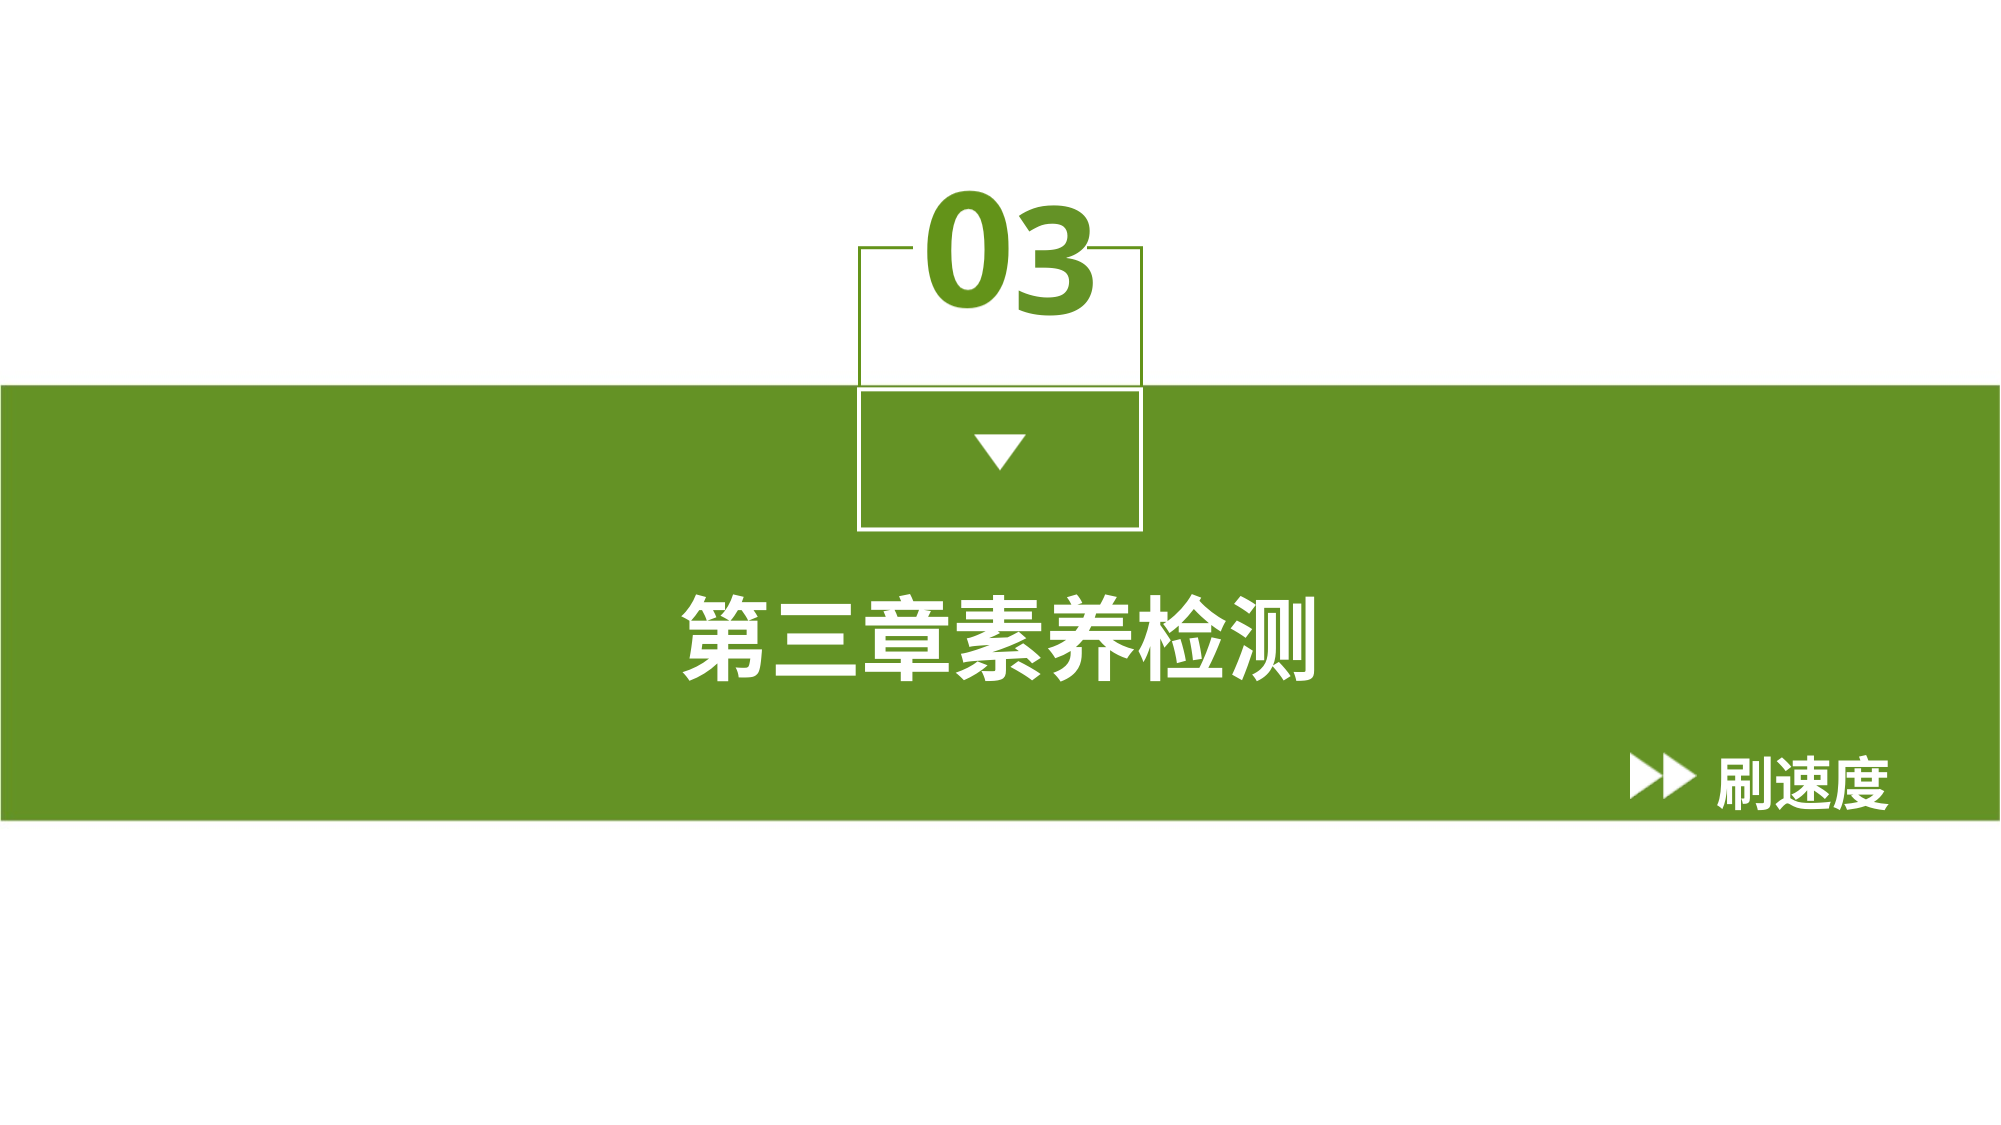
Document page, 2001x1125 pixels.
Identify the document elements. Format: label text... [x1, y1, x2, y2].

text_box 刷速度 [1715, 718, 1997, 812]
picture [0, 699, 2000, 1125]
text_box 3 [1013, 156, 1173, 353]
text_box 第三章素养检测 [0, 572, 2000, 699]
picture [0, 0, 2000, 572]
